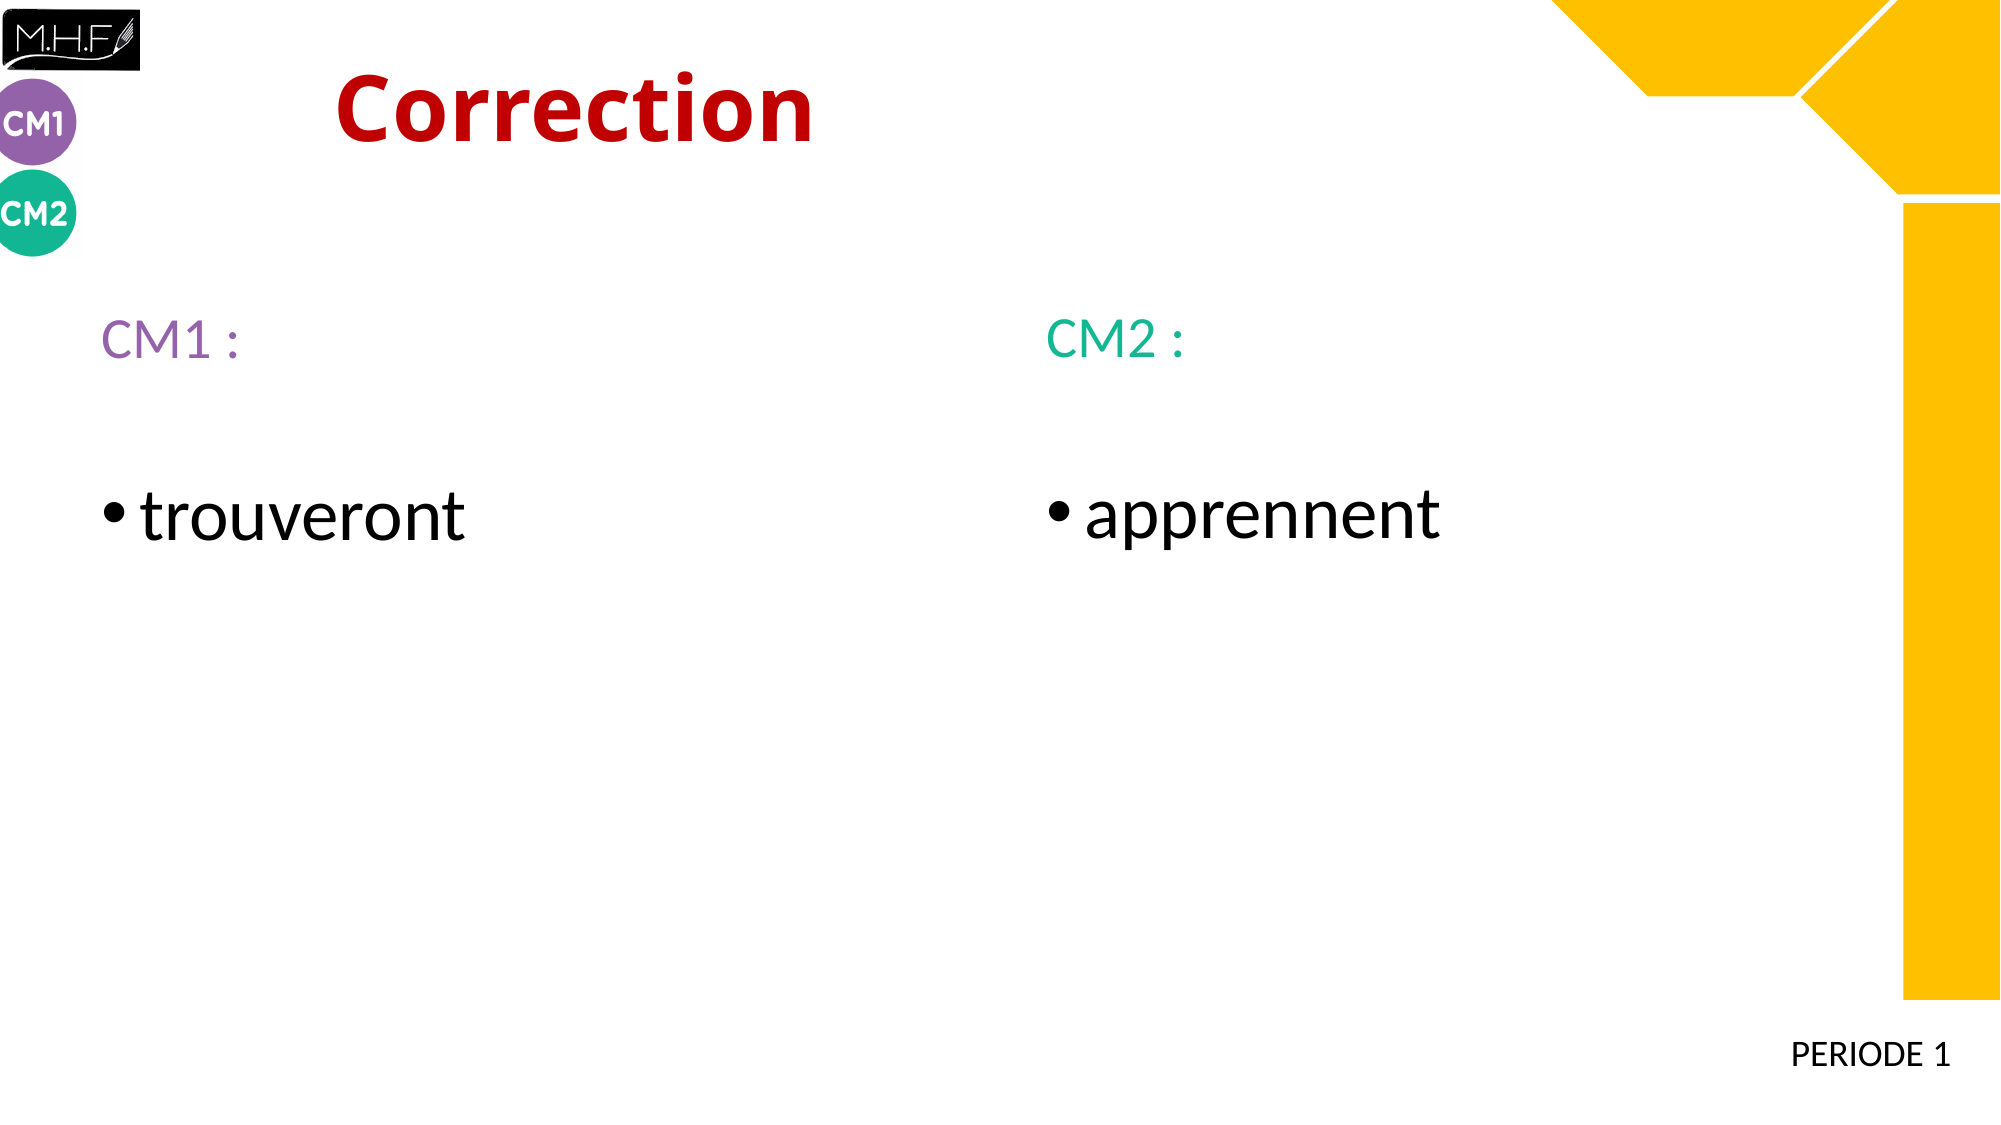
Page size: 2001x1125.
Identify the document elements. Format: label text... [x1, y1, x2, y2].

text_box PERIODE 1 [1362, 1021, 1967, 1125]
list CM1 : trouveront [86, 300, 897, 1015]
text_box [1902, 202, 2000, 1001]
text_box [1549, 0, 1892, 98]
title Correction [318, 3, 1865, 221]
text_box [1799, 0, 2000, 196]
text_box CM2 : apprennent [1031, 299, 1853, 1014]
picture [0, 7, 140, 259]
